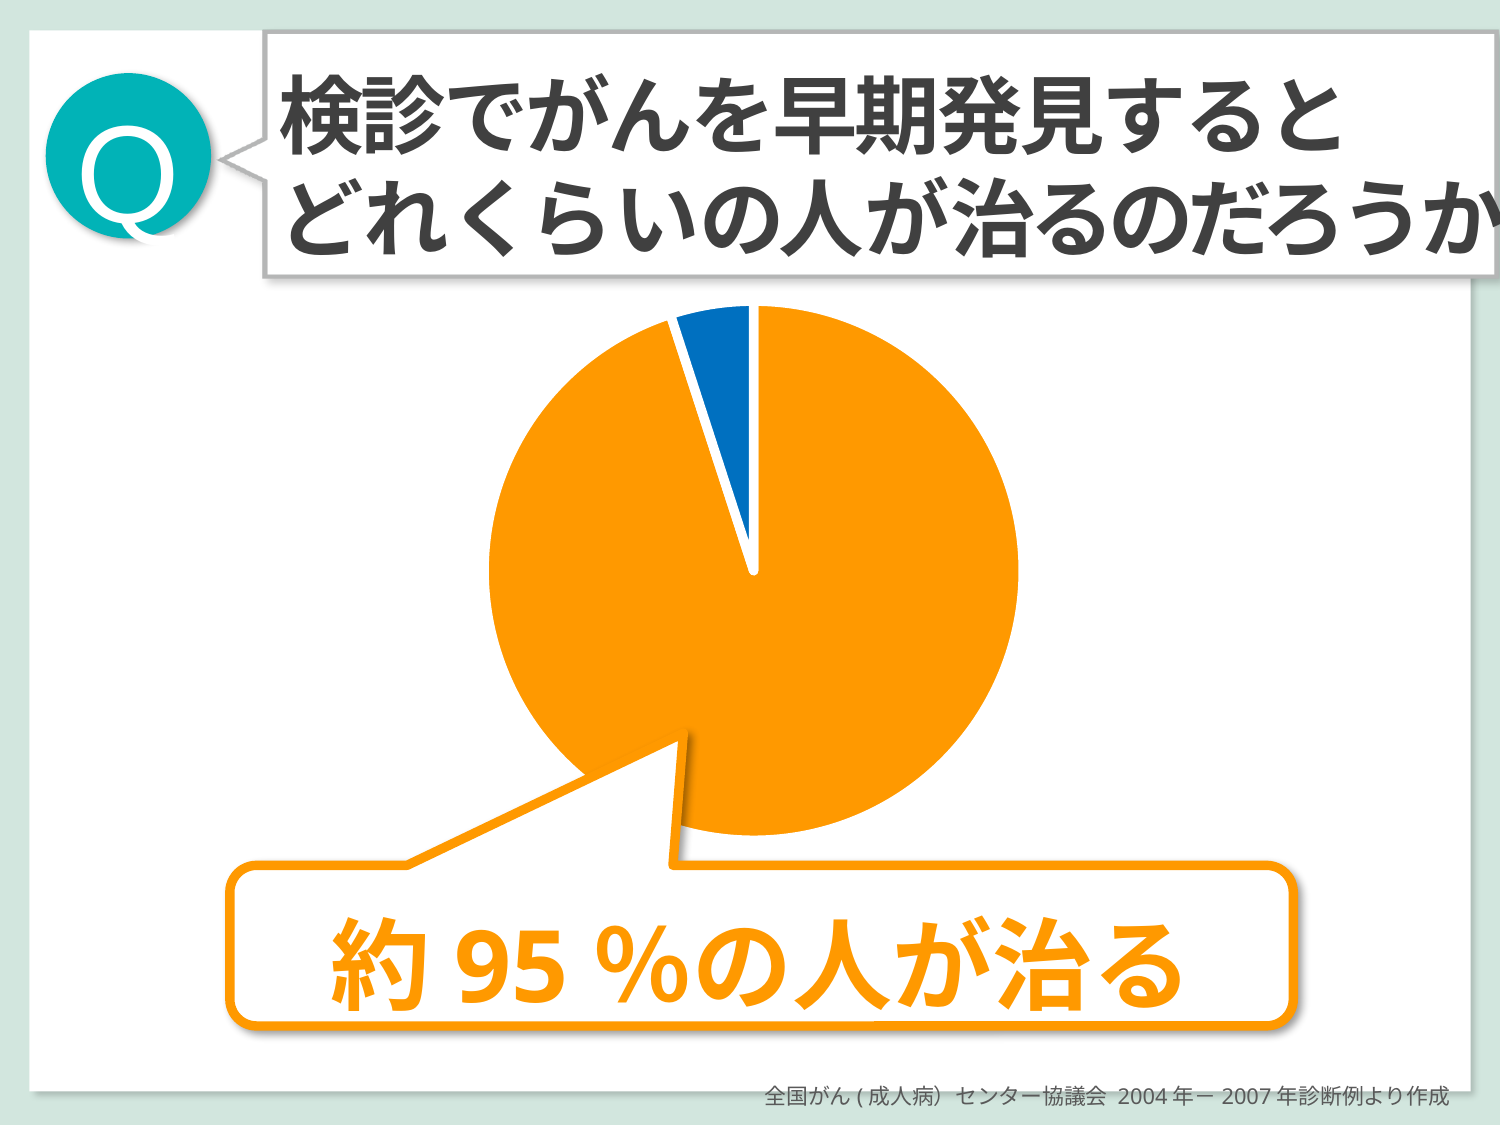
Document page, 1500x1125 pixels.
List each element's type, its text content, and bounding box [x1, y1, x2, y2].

text_box 約95％の人が治る [229, 860, 1294, 1026]
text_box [45, 0, 1500, 313]
chart [337, 313, 1170, 852]
text_box 全国がん(成人病）センター協議会 2004年－2007年診断例より作成 [749, 1048, 1500, 1116]
